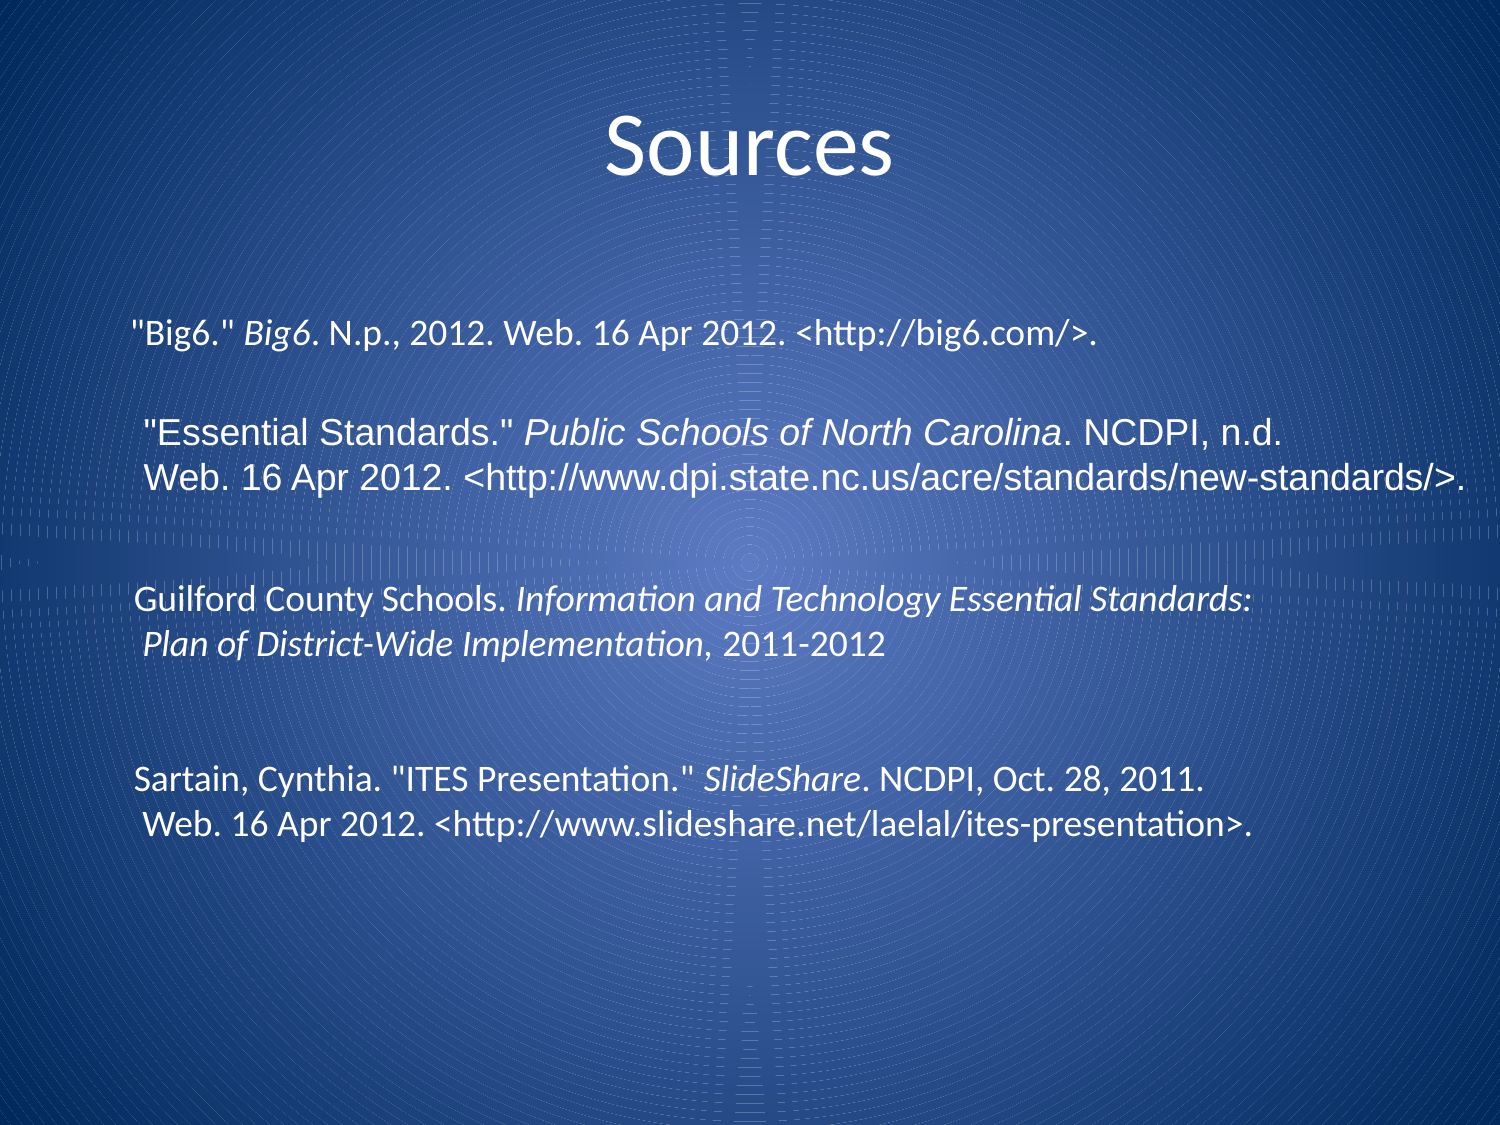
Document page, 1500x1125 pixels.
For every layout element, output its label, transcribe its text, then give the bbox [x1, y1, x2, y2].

text_box Guilford County Schools. Information and Technology Essential Standards: Plan of District-Wide Implementation, 2011-2012 Sartain, Cynthia. "ITES Presentation." SlideShare. NCDPI, Oct. 28, 2011. Web. 16 Apr 2012. <http://www.slideshare.net/laelal/ites-presentation>. [119, 431, 1278, 1032]
text_box "Essential Standards." Public Schools of North Carolina. NCDPI, n.d. Web. 16 Apr 2012. <http://www.dpi.state.nc.us/acre/standards/new-standards/>. [128, 400, 1493, 506]
text_box "Big6." Big6. N.p., 2012. Web. 16 Apr 2012. <http://big6.com/>. [108, 300, 1123, 361]
title Sources [75, 45, 1425, 233]
